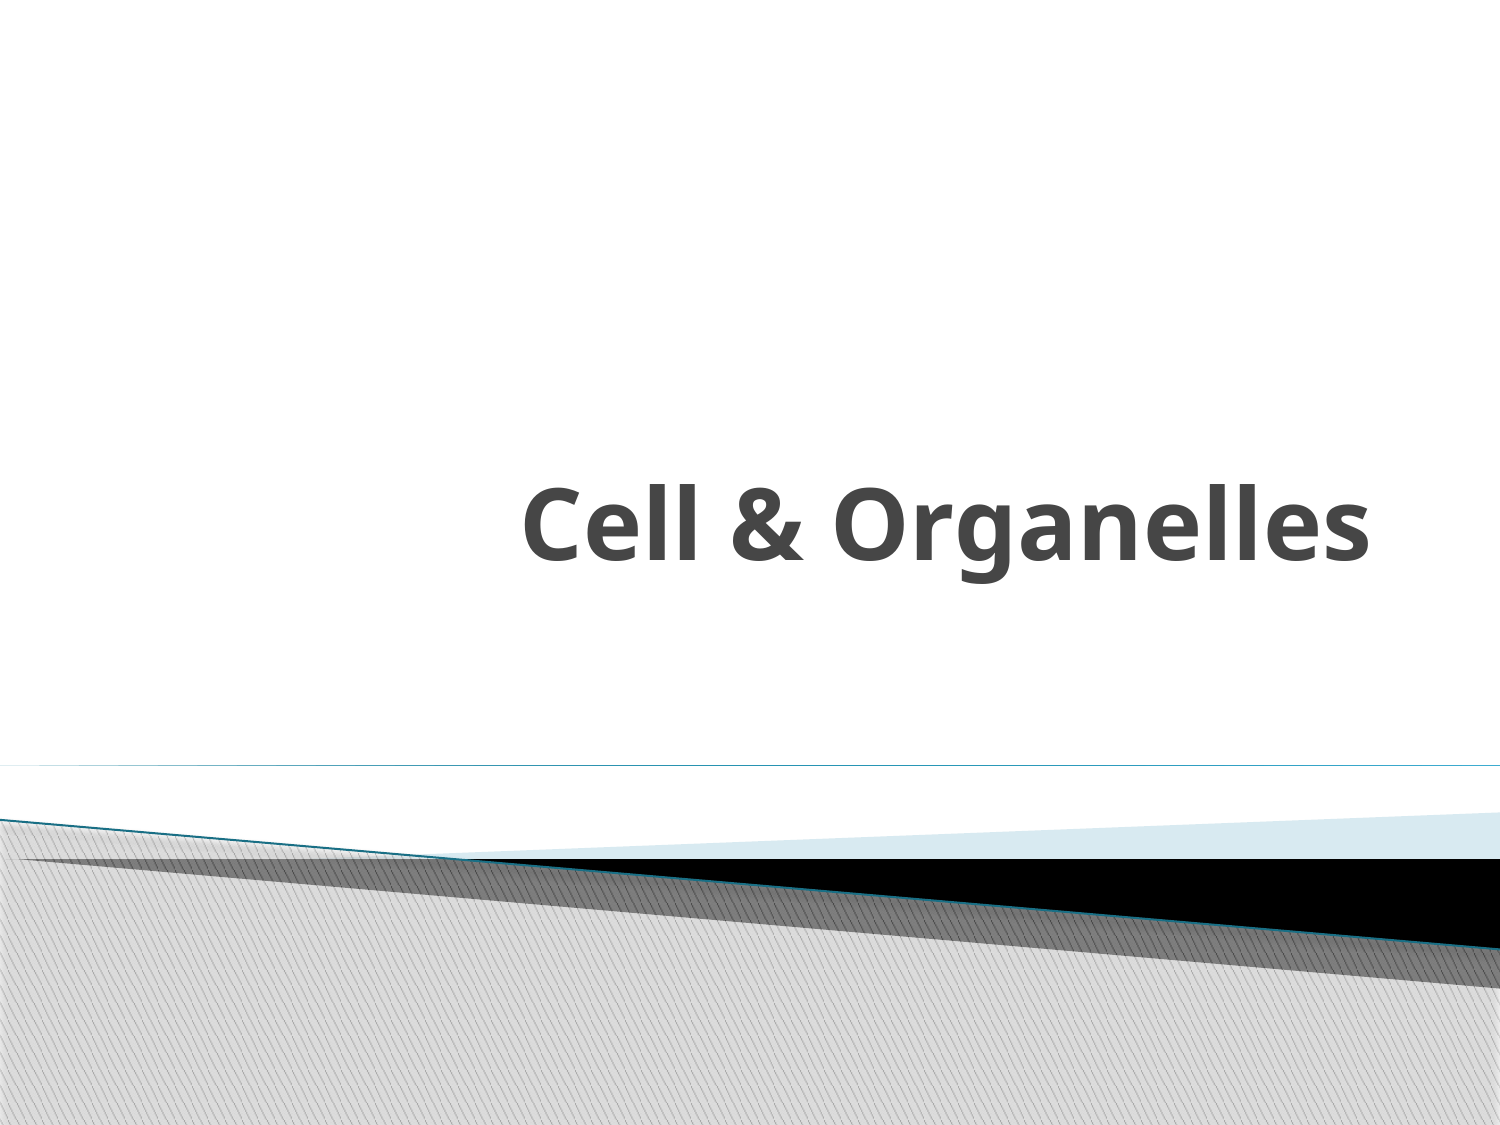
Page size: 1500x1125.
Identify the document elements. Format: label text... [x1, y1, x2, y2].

title Cell & Organelles [112, 287, 1388, 588]
picture [5, 859, 1500, 989]
